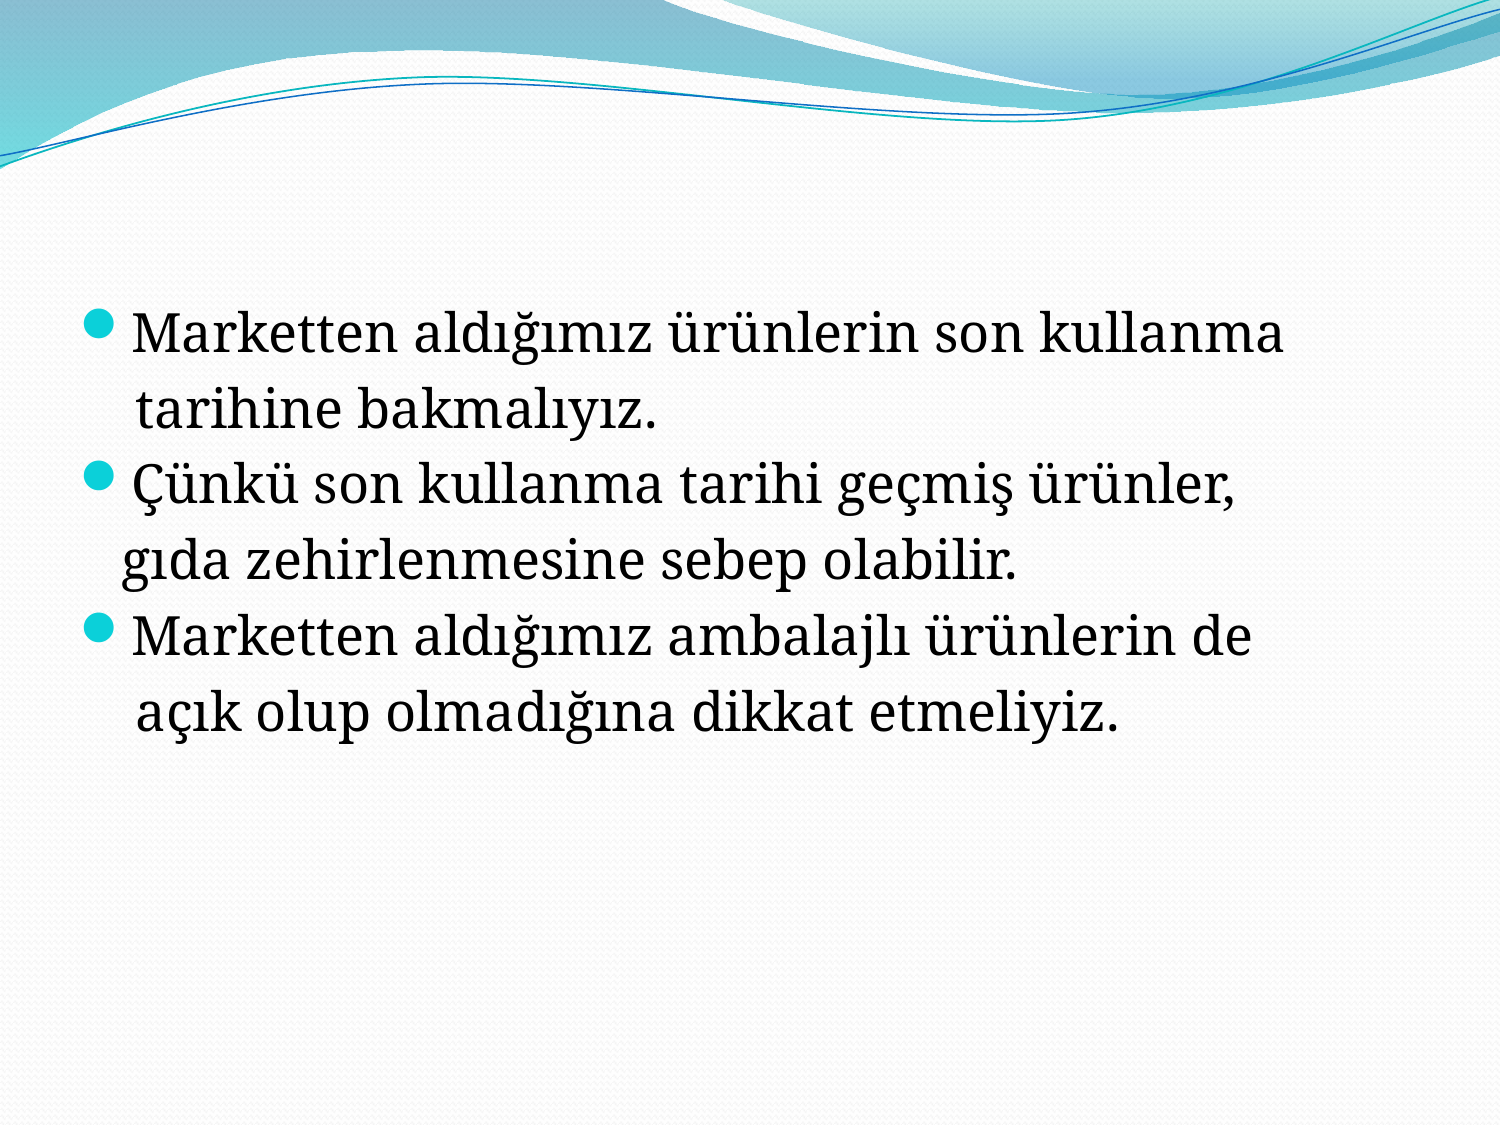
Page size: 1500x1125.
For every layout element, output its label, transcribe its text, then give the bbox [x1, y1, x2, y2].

list Marketten aldığımız ürünlerin son kullanma tarihine bakmalıyız. Çünkü son kullanma tarihi geçmiş ürünler, gıda zehirlenmesine sebep olabilir. Marketten aldığımız ambalajlı ürünlerin de açık olup olmadığına dikkat etmeliyiz. [64, 290, 1415, 787]
